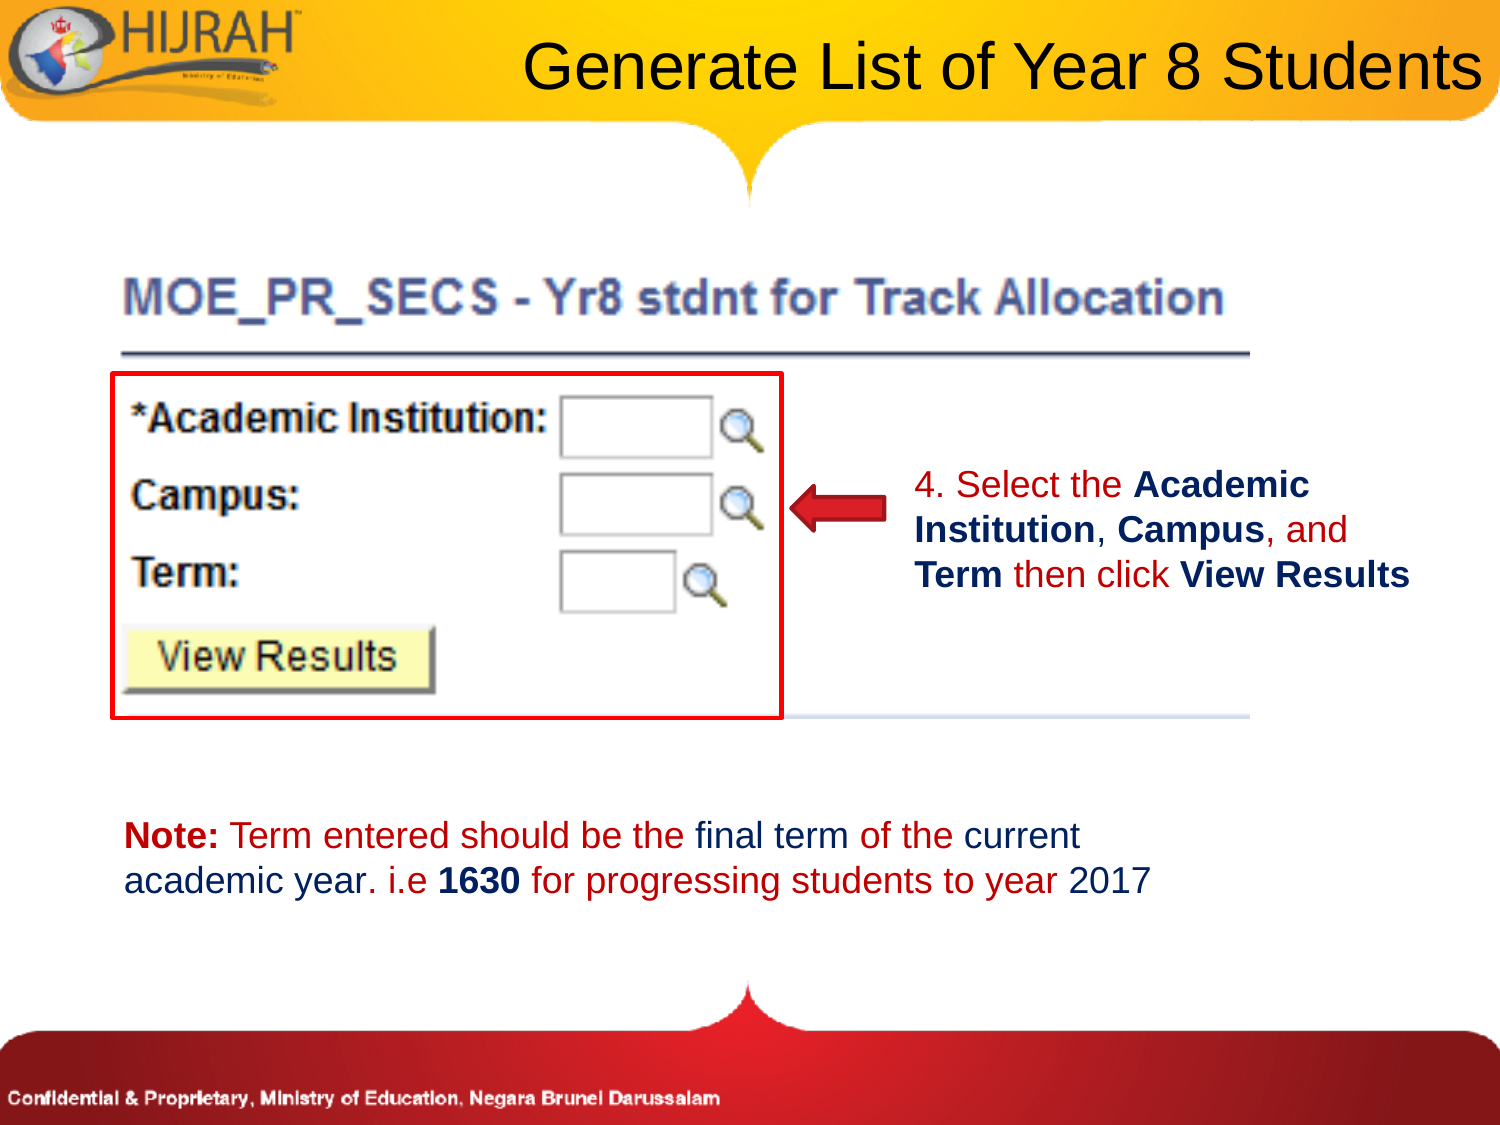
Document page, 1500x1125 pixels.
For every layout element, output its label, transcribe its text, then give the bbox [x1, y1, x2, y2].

text_box 4. Select the Academic Institution, Campus, and Term then click View Results [1256, 452, 1437, 619]
picture [0, 0, 1500, 1125]
text_box Note: Term entered should be the final term of the current academic year. i.e 1630 for progressing students to year 2017 [109, 804, 1250, 912]
title Generate List of Year 8 Students [324, 0, 1500, 126]
